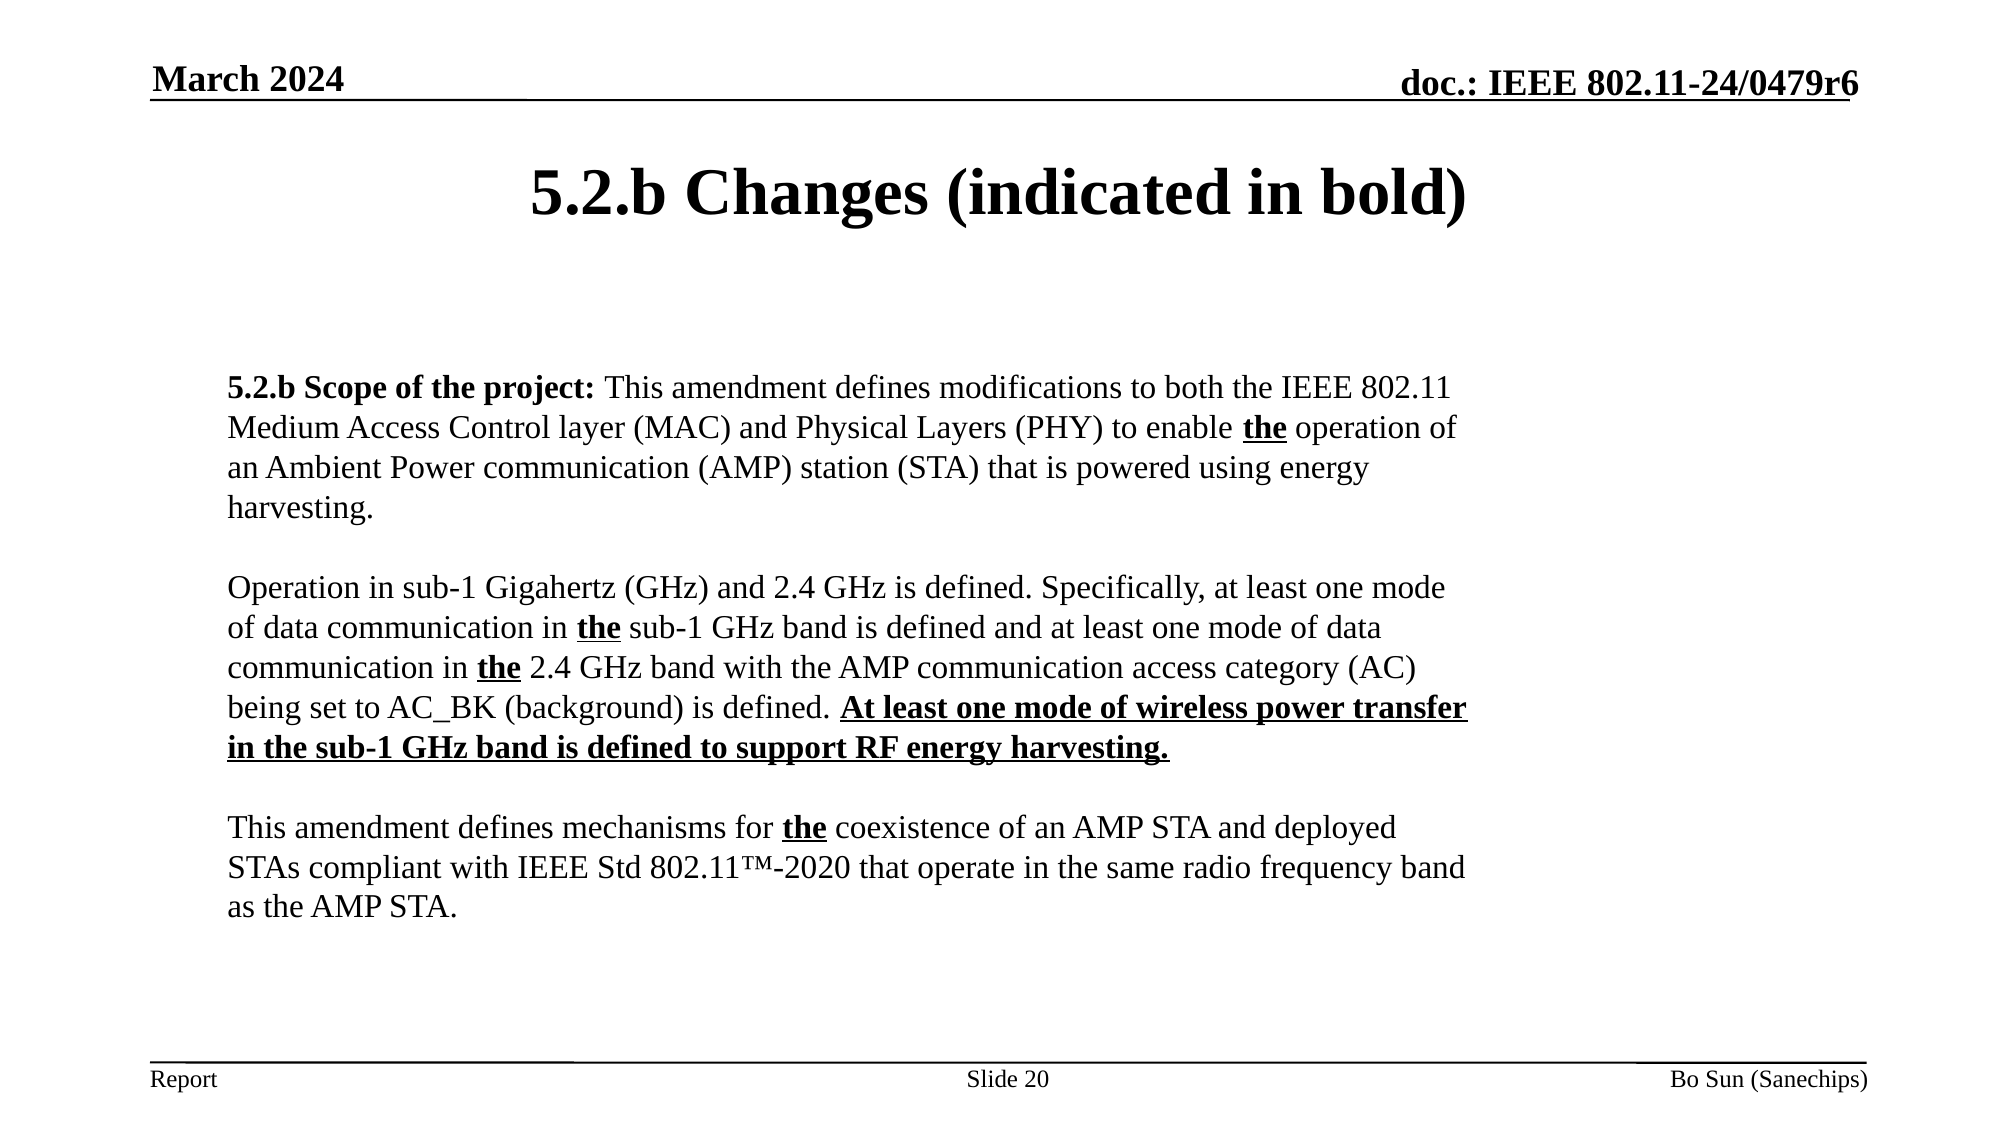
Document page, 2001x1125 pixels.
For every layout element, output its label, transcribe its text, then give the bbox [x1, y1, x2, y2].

footer Bo Sun (Sanechips) [1171, 1061, 1869, 1093]
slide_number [152, 54, 563, 100]
slide_number Slide 20 [949, 1061, 1067, 1123]
text_box 5.2.b Scope of the project: This amendment defines modifications to both the IEEE 802.11 Medium Access Control layer (MAC) and Physical Layers (PHY) to enable the operation of an Ambient Power communication (AMP) station (STA) that is powered using energy harvesting. Operation in sub-1 Gigahertz (GHz) and 2.4 GHz is defined. Specifically, at least one mode of data communication in the sub-1 GHz band is defined and at least one mode of data communication in the 2.4 GHz band with the AMP communication access category (AC) being set to AC_BK (background) is defined. At least one mode of wireless power transfer in the sub-1 GHz band is defined to support RF energy harvesting. This amendment defines mechanisms for the coexistence of an AMP STA and deployed STAs compliant with IEEE Std 802.11™-2020 that operate in the same radio frequency band as the AMP STA. [212, 358, 1488, 932]
text_box 5.2.b Changes (indicated in bold) [200, 100, 1800, 276]
